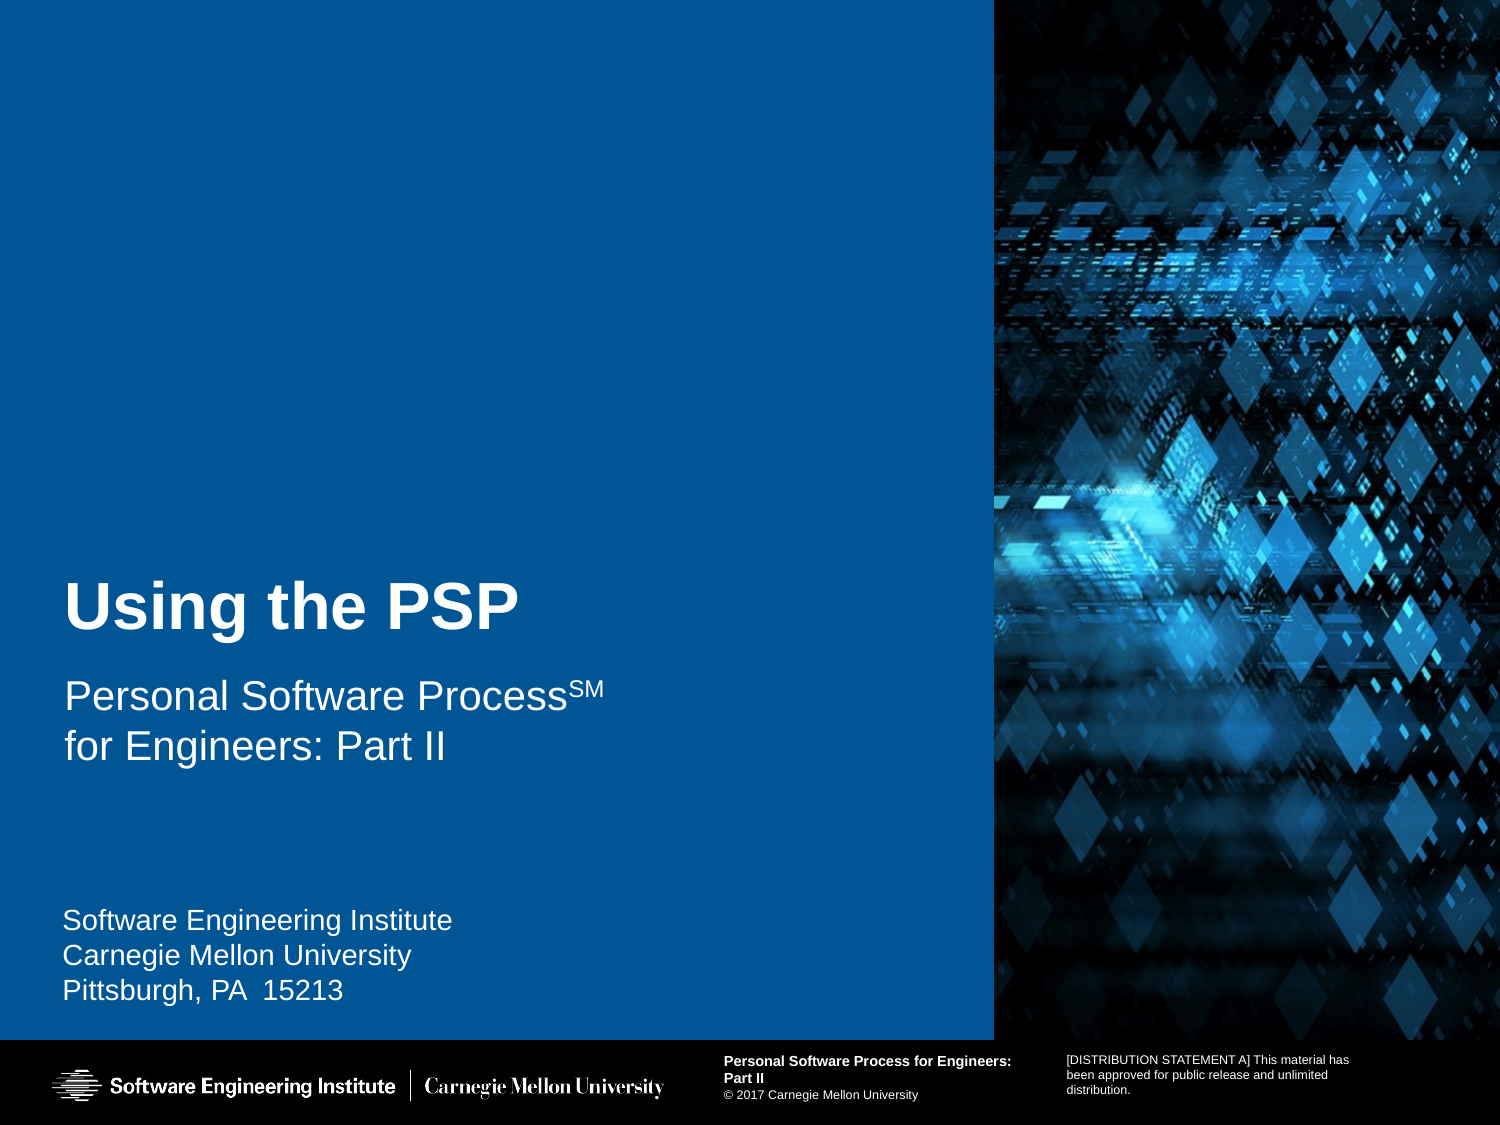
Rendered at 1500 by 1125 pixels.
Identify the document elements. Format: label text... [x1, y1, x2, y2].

subtitle Personal Software ProcessSM for Engineers: Part II [64, 668, 850, 882]
picture [43, 1062, 673, 1106]
title Using the PSP [64, 43, 850, 644]
picture [994, 0, 1500, 1040]
